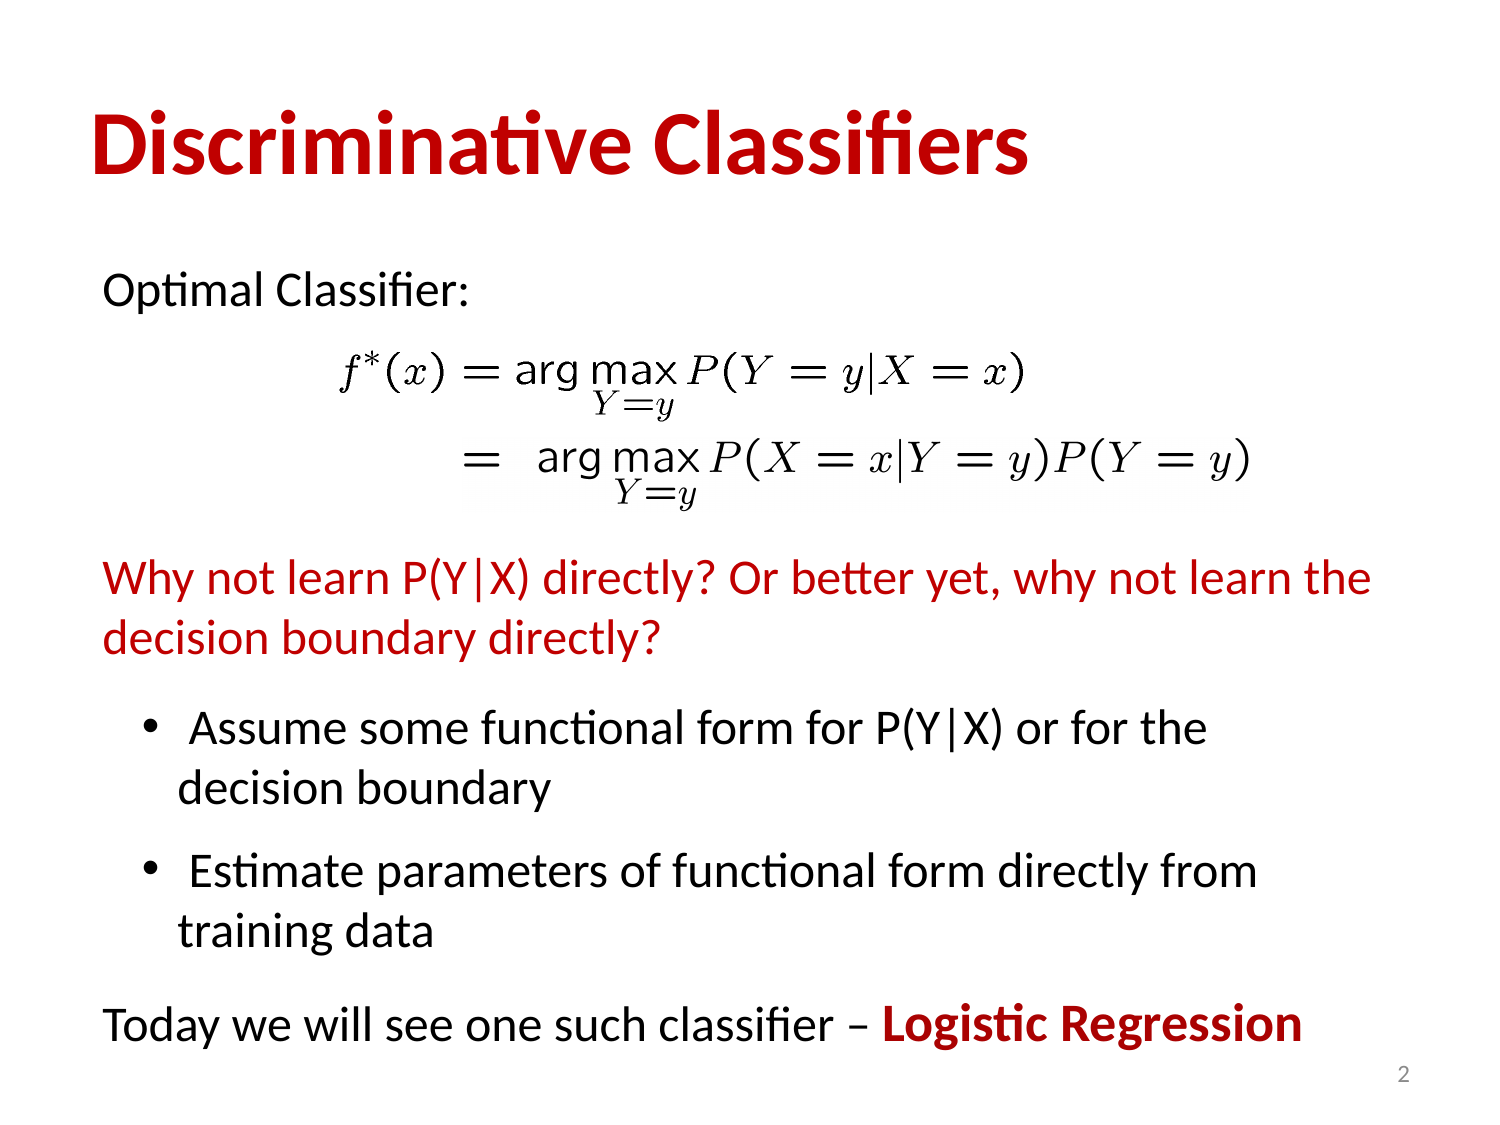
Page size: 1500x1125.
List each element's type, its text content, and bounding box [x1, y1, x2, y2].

title Discriminative Classifiers [75, 75, 1425, 263]
text_box Optimal Classifier: [87, 248, 850, 374]
picture [337, 348, 1026, 423]
slide_number 2 [1074, 1042, 1425, 1103]
text_box Why not learn P(Y|X) directly? Or better yet, why not learn the decision boundary directly? Assume some functional form for P(Y|X) or for the decision boundary Estimate parameters of functional form directly from training data Today we will see one such classifier – Logistic Regression [87, 337, 1400, 1060]
picture [462, 437, 1251, 513]
